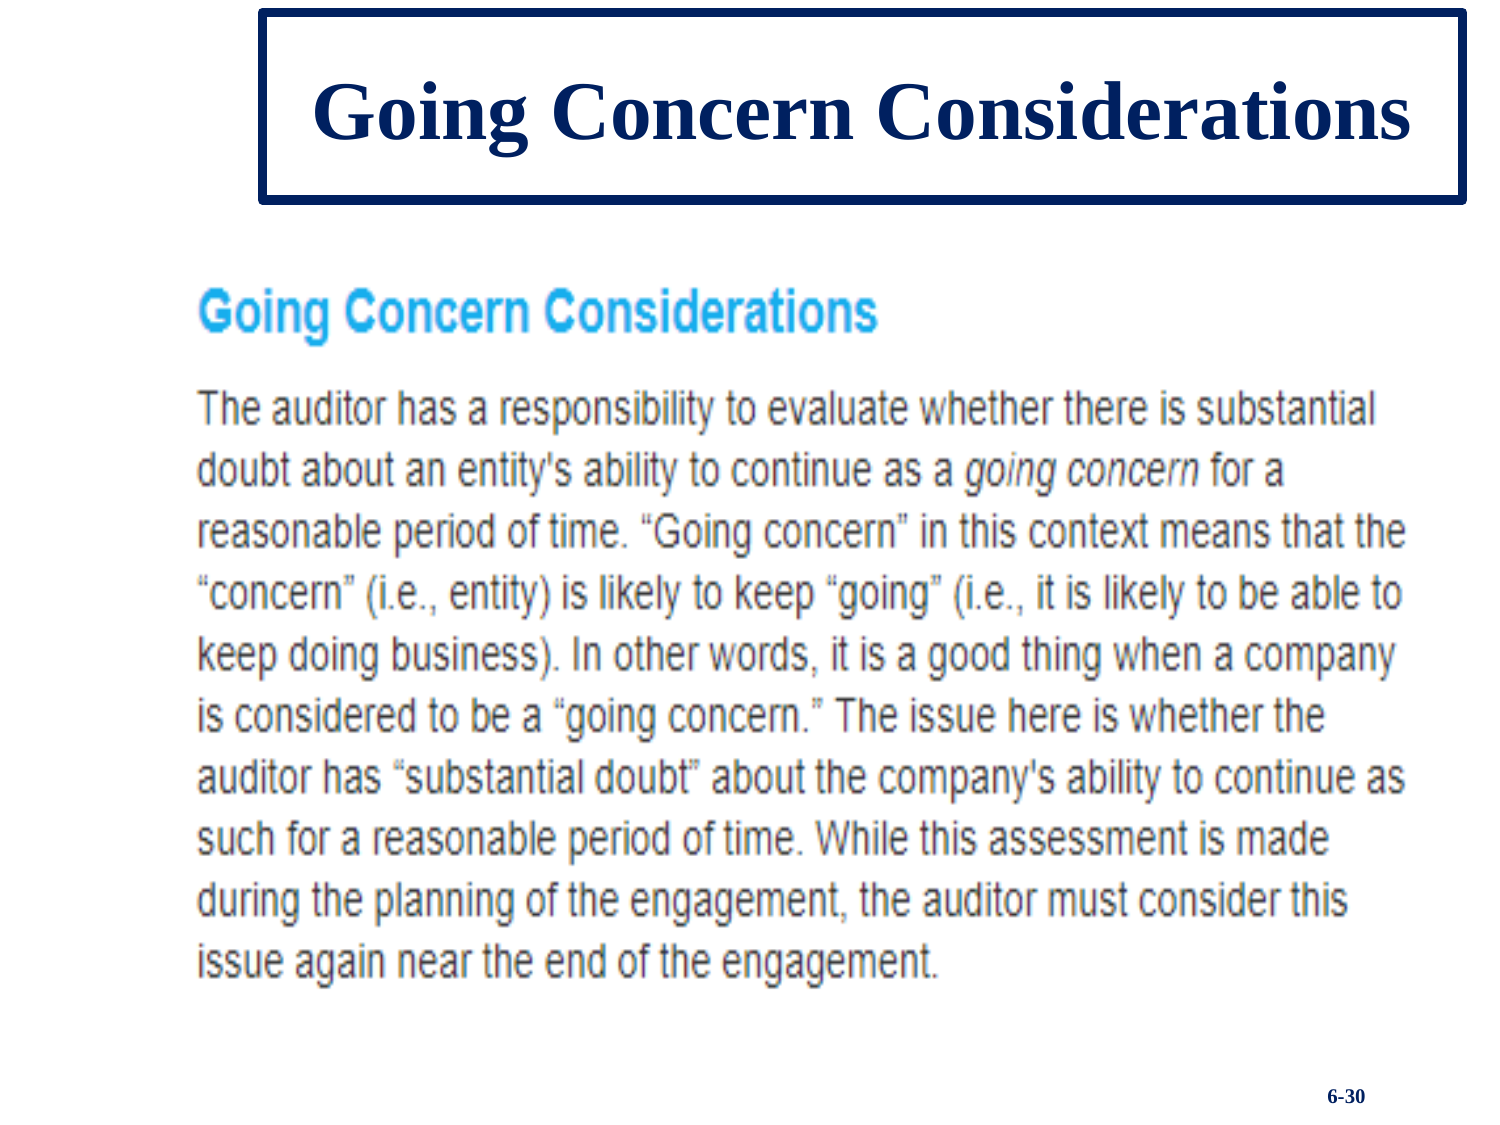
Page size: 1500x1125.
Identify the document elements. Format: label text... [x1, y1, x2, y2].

slide_number 6-30 [1312, 1074, 1400, 1125]
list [174, 262, 1451, 1013]
title Going Concern Considerations [258, 8, 1467, 205]
